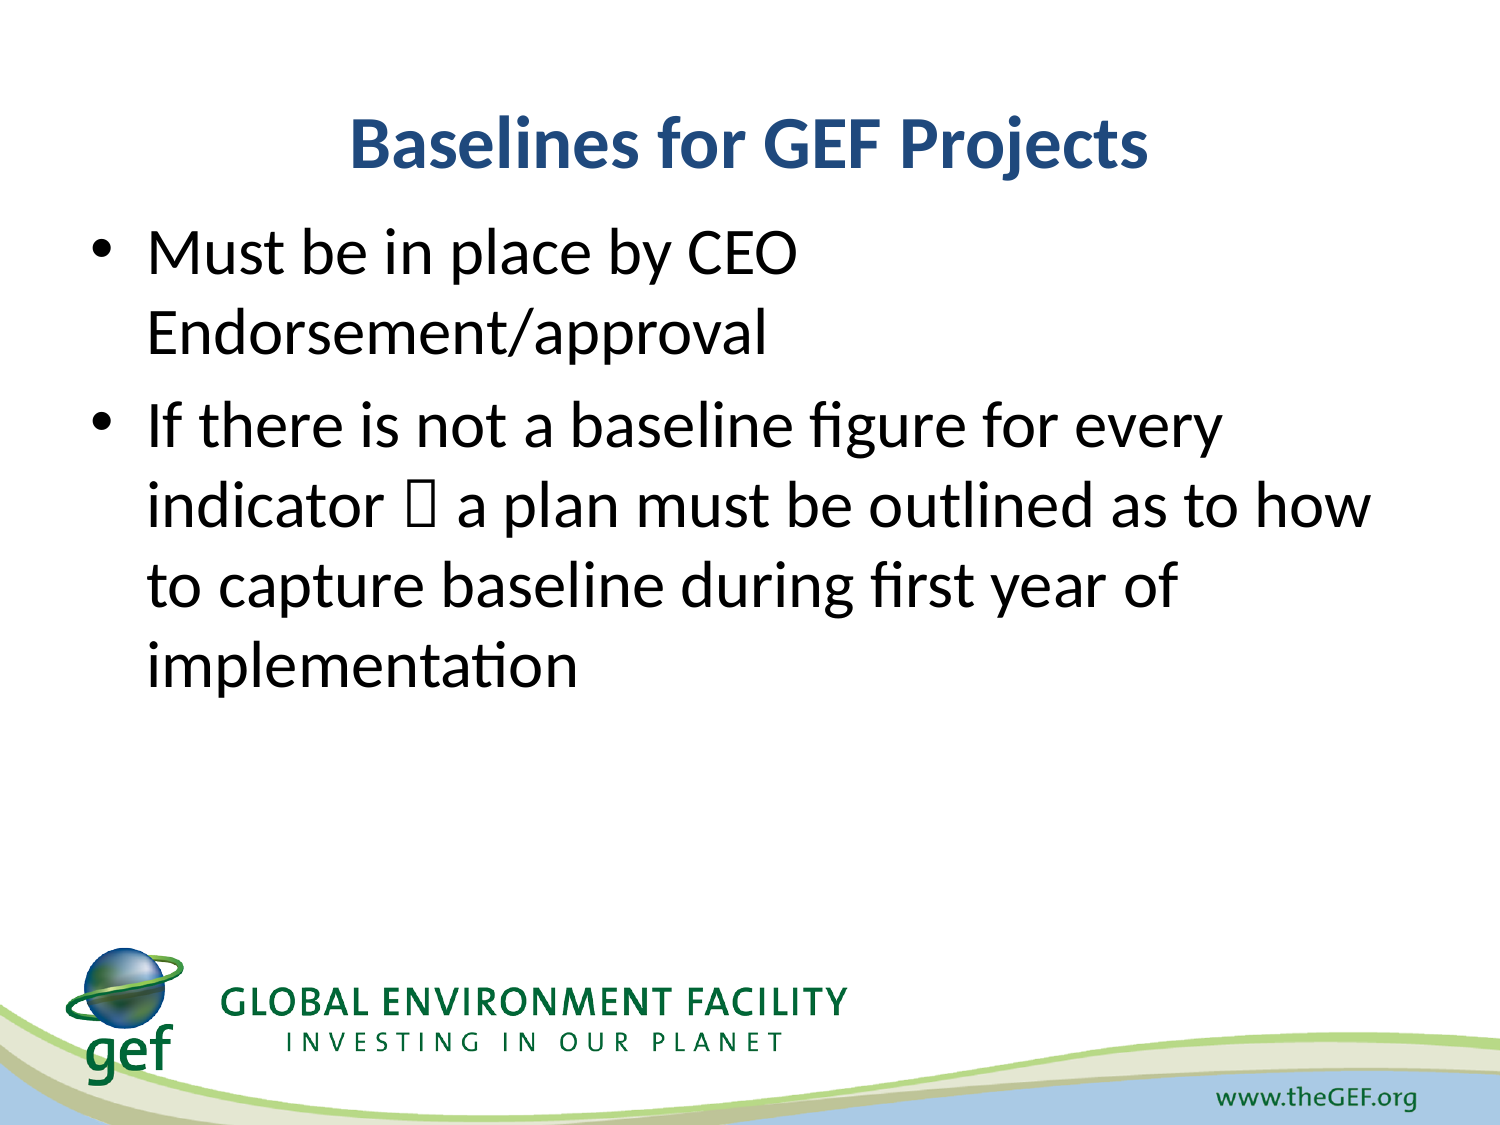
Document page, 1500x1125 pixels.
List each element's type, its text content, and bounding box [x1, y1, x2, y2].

list Must be in place by CEO Endorsement/approval If there is not a baseline figure for every indicator  a plan must be outlined as to how to capture baseline during first year of implementation [74, 199, 1426, 943]
picture [0, 920, 1500, 1125]
title Baselines for GEF Projects [74, 44, 1426, 199]
